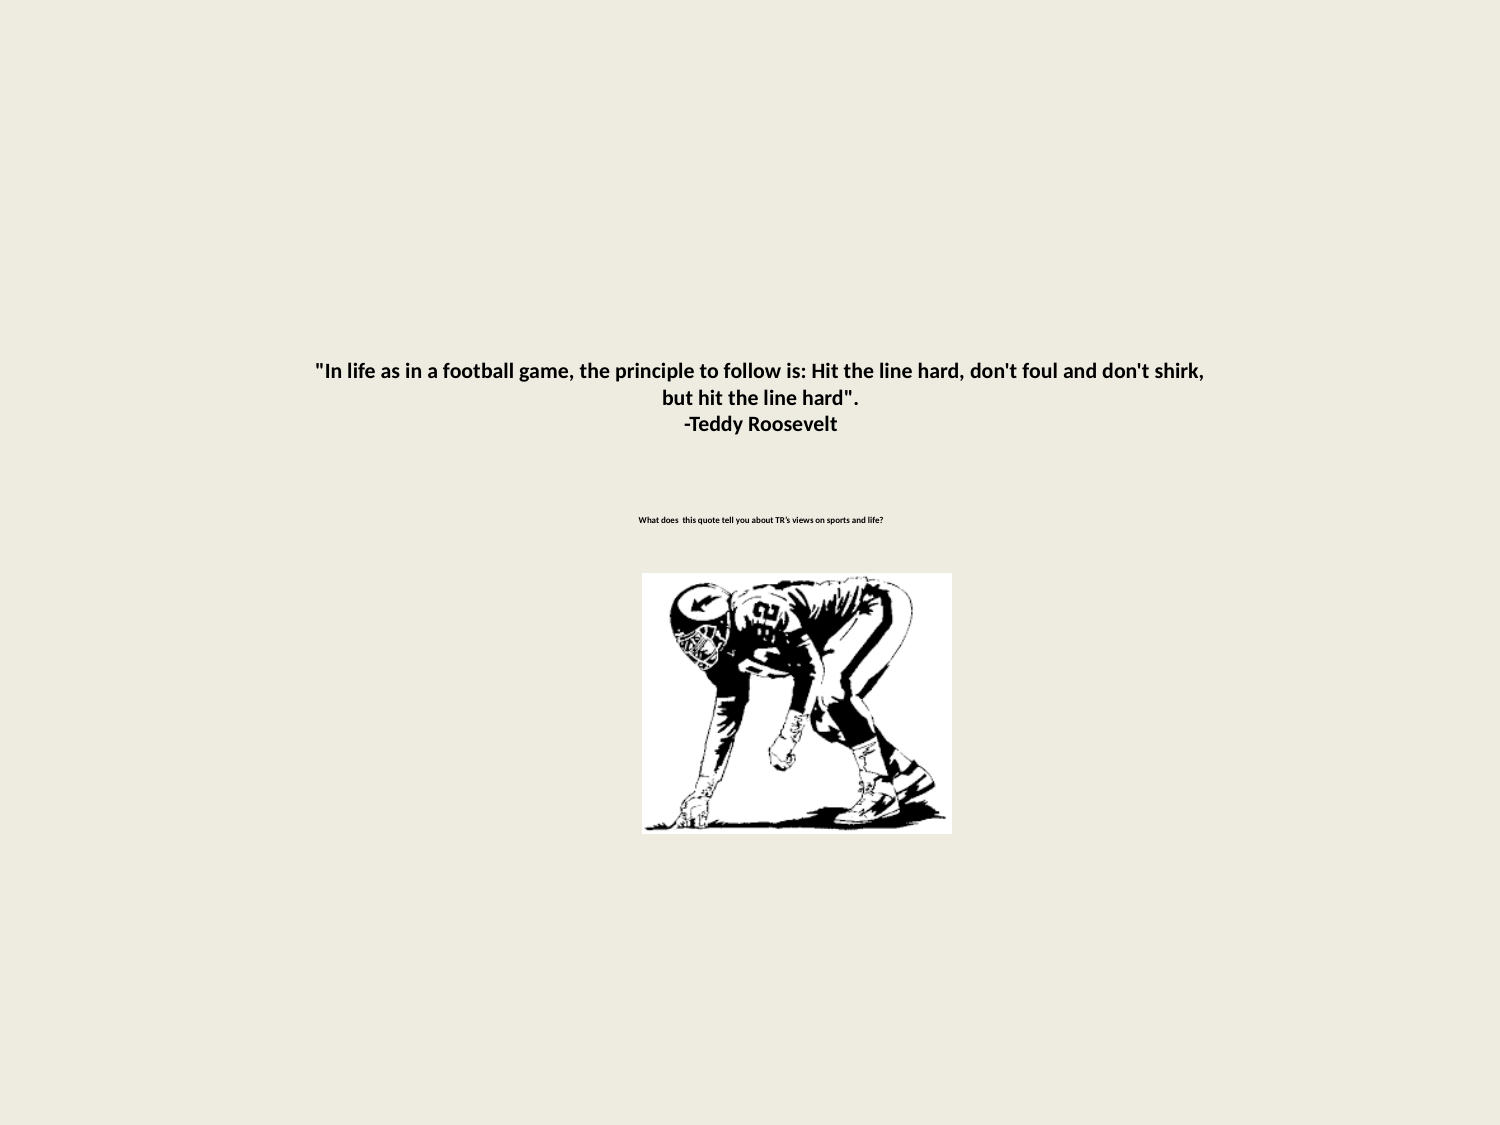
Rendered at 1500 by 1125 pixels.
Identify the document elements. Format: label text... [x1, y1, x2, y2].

title "In life as in a football game, the principle to follow is: Hit the line hard, don't foul and don't shirk, but hit the line hard". -Teddy Roosevelt What does this quote tell you about TR’s views on sports and life? [86, 347, 1437, 535]
picture [642, 573, 952, 834]
